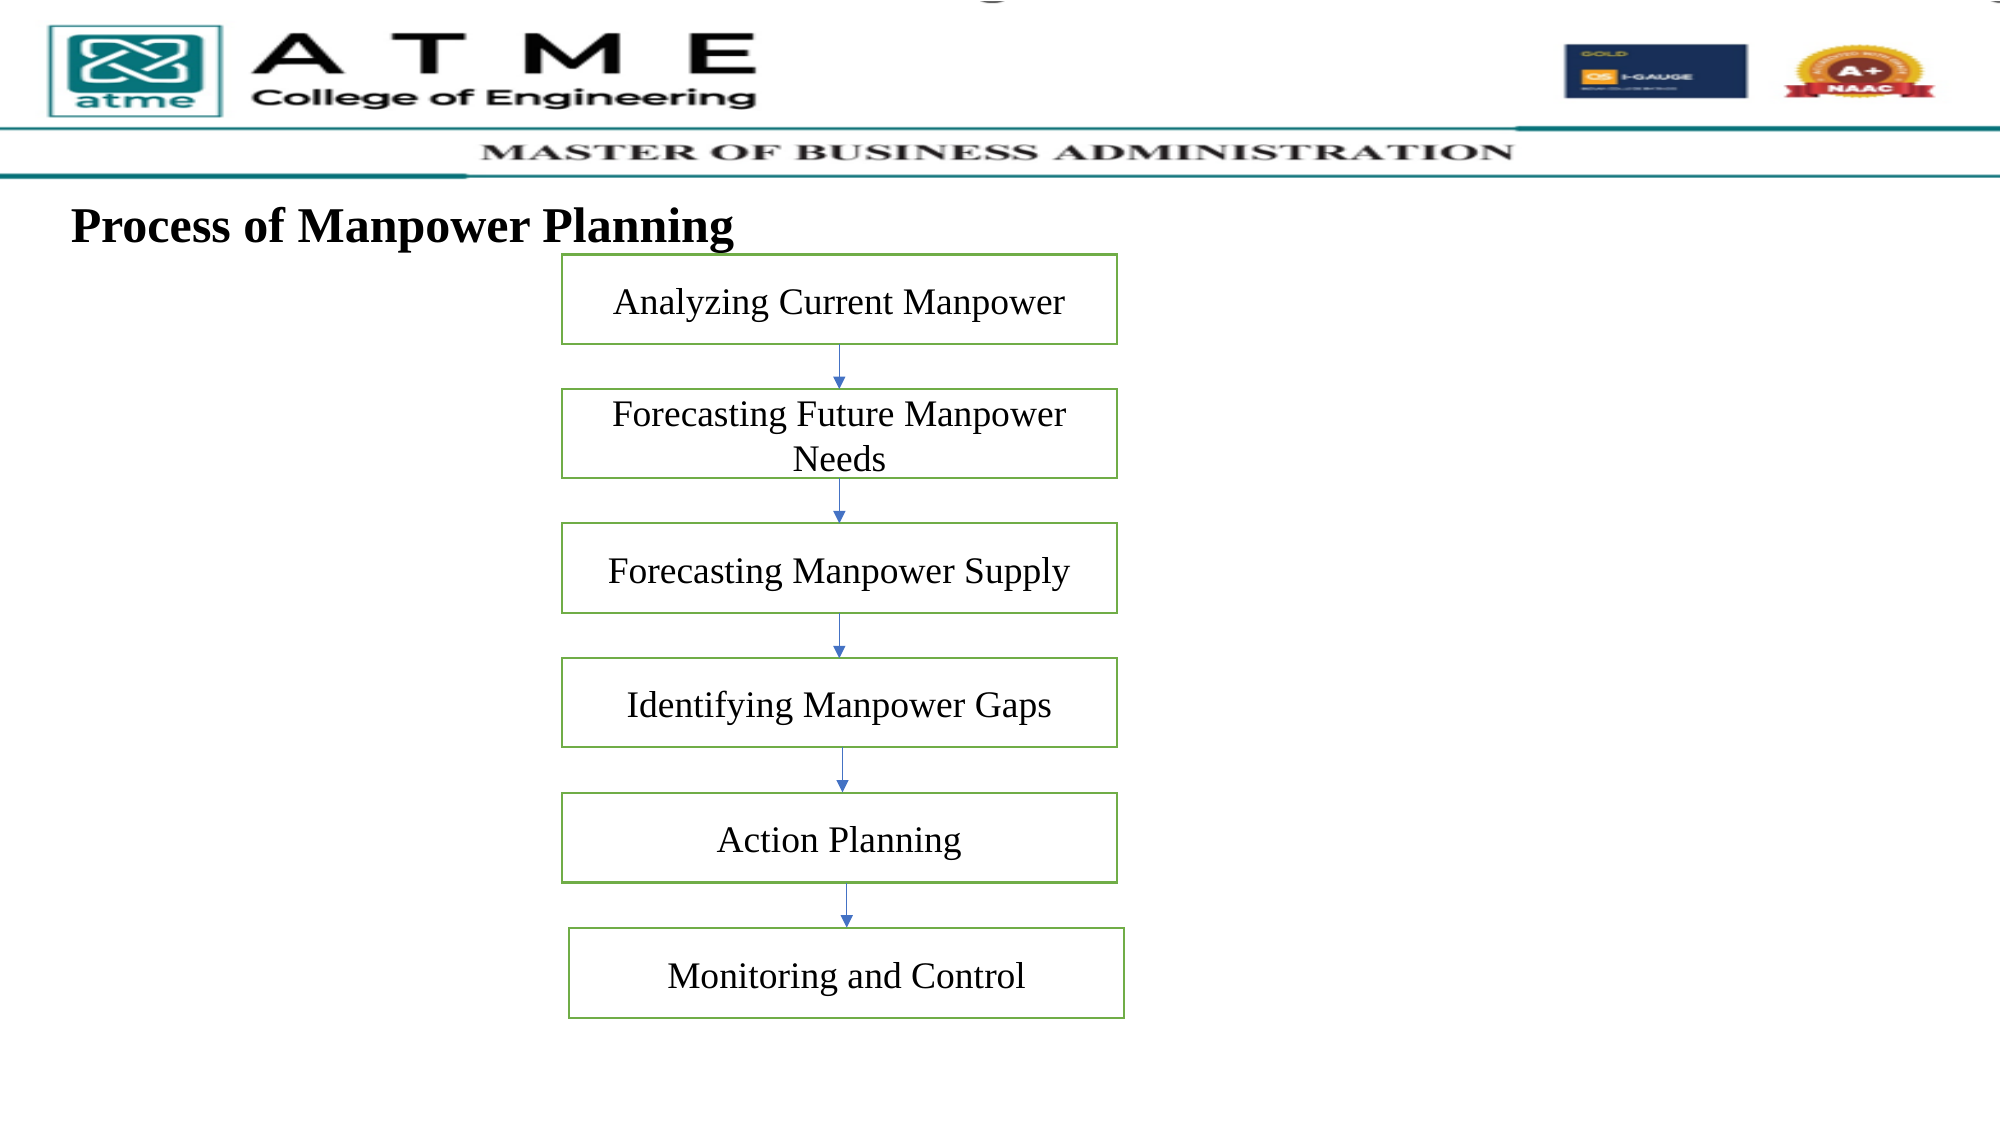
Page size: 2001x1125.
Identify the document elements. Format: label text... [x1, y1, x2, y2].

text_box Identifying Manpower Gaps [561, 657, 1118, 748]
text_box Forecasting Future Manpower Needs [561, 388, 1118, 479]
text_box Monitoring and Control [568, 927, 1125, 1019]
list Process of Manpower Planning [55, 191, 1947, 1125]
text_box Forecasting Manpower Supply [561, 522, 1118, 614]
text_box Action Planning [561, 792, 1118, 884]
text_box Analyzing Current Manpower [561, 253, 1118, 345]
picture [0, 1, 2000, 180]
